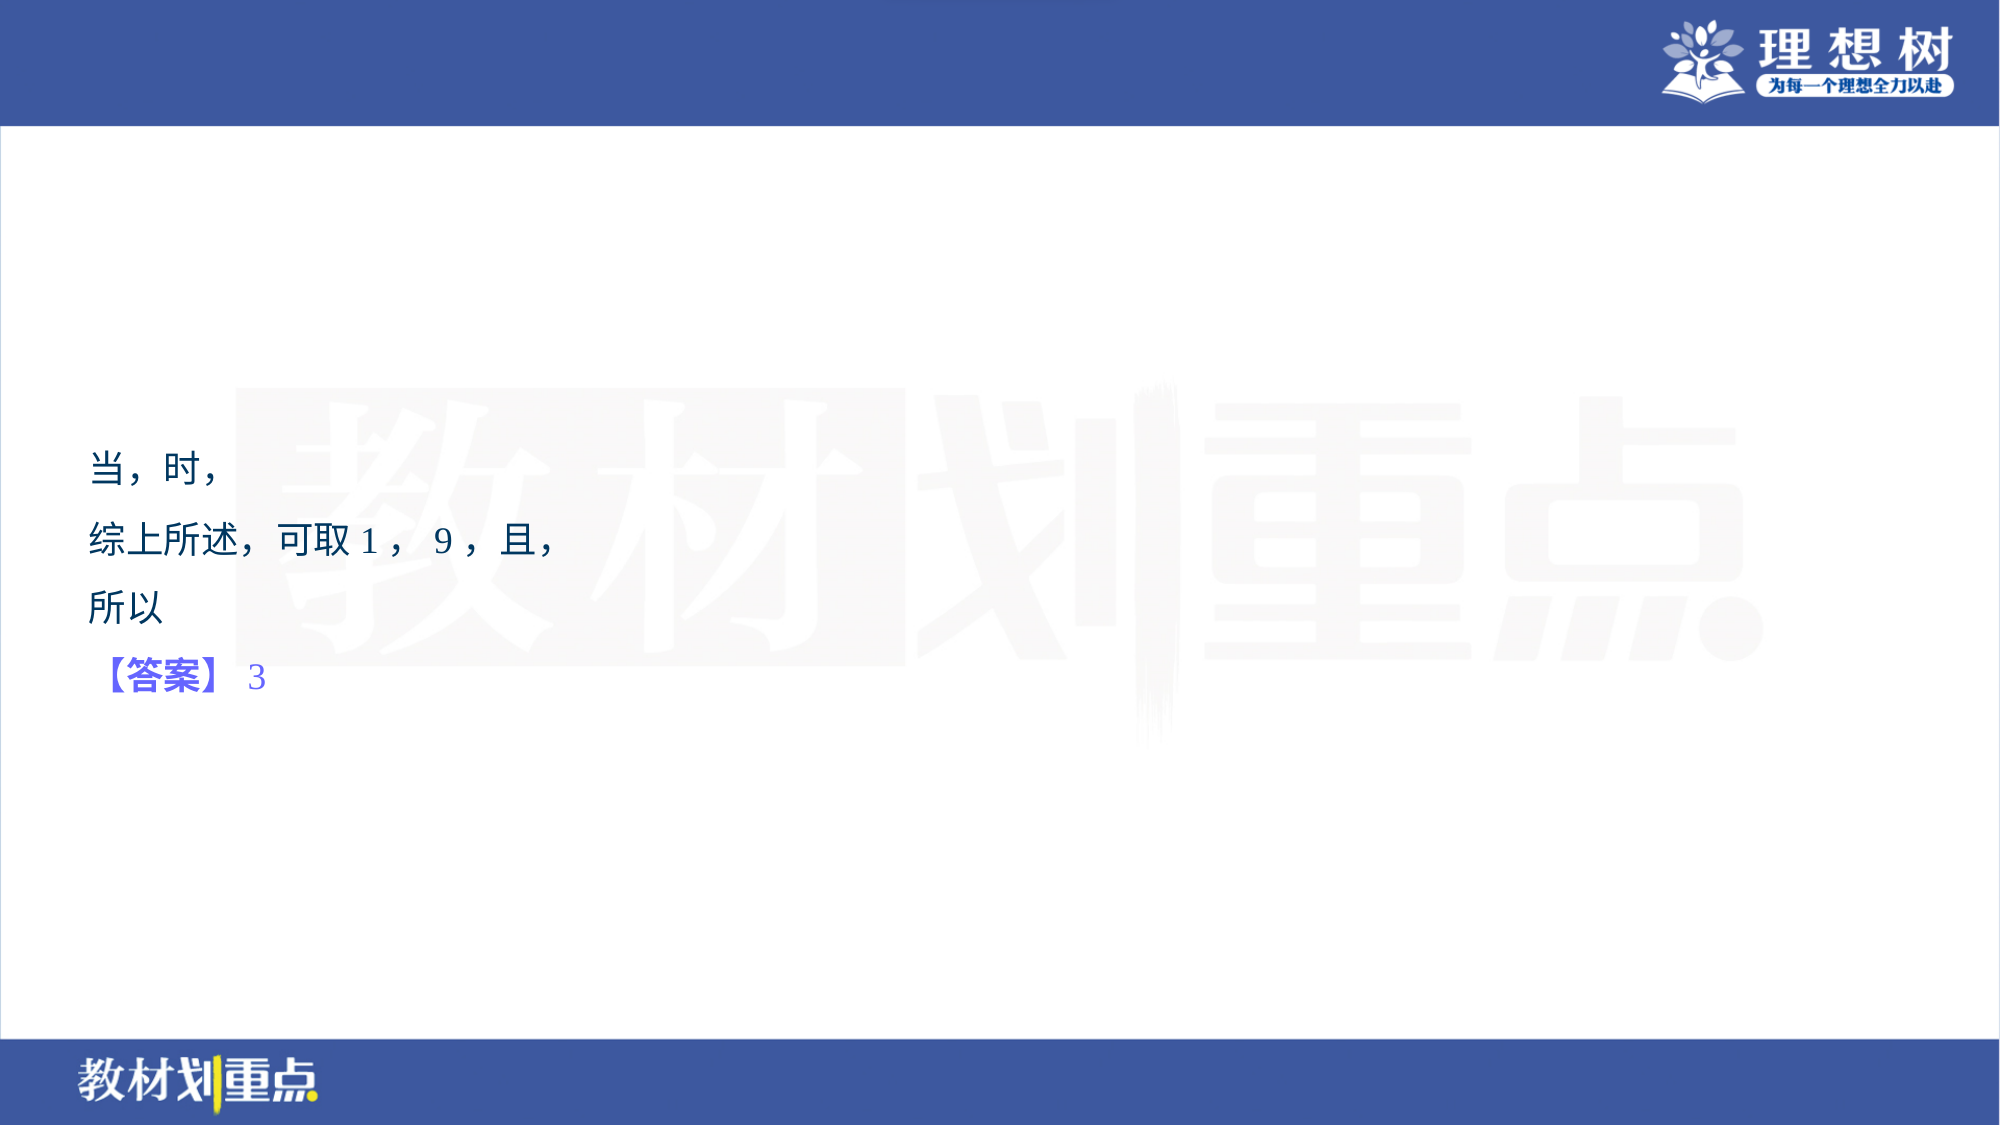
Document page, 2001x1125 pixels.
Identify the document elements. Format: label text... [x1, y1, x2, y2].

picture [0, 0, 2000, 1125]
text_box 【答案】3 [88, 630, 1911, 690]
